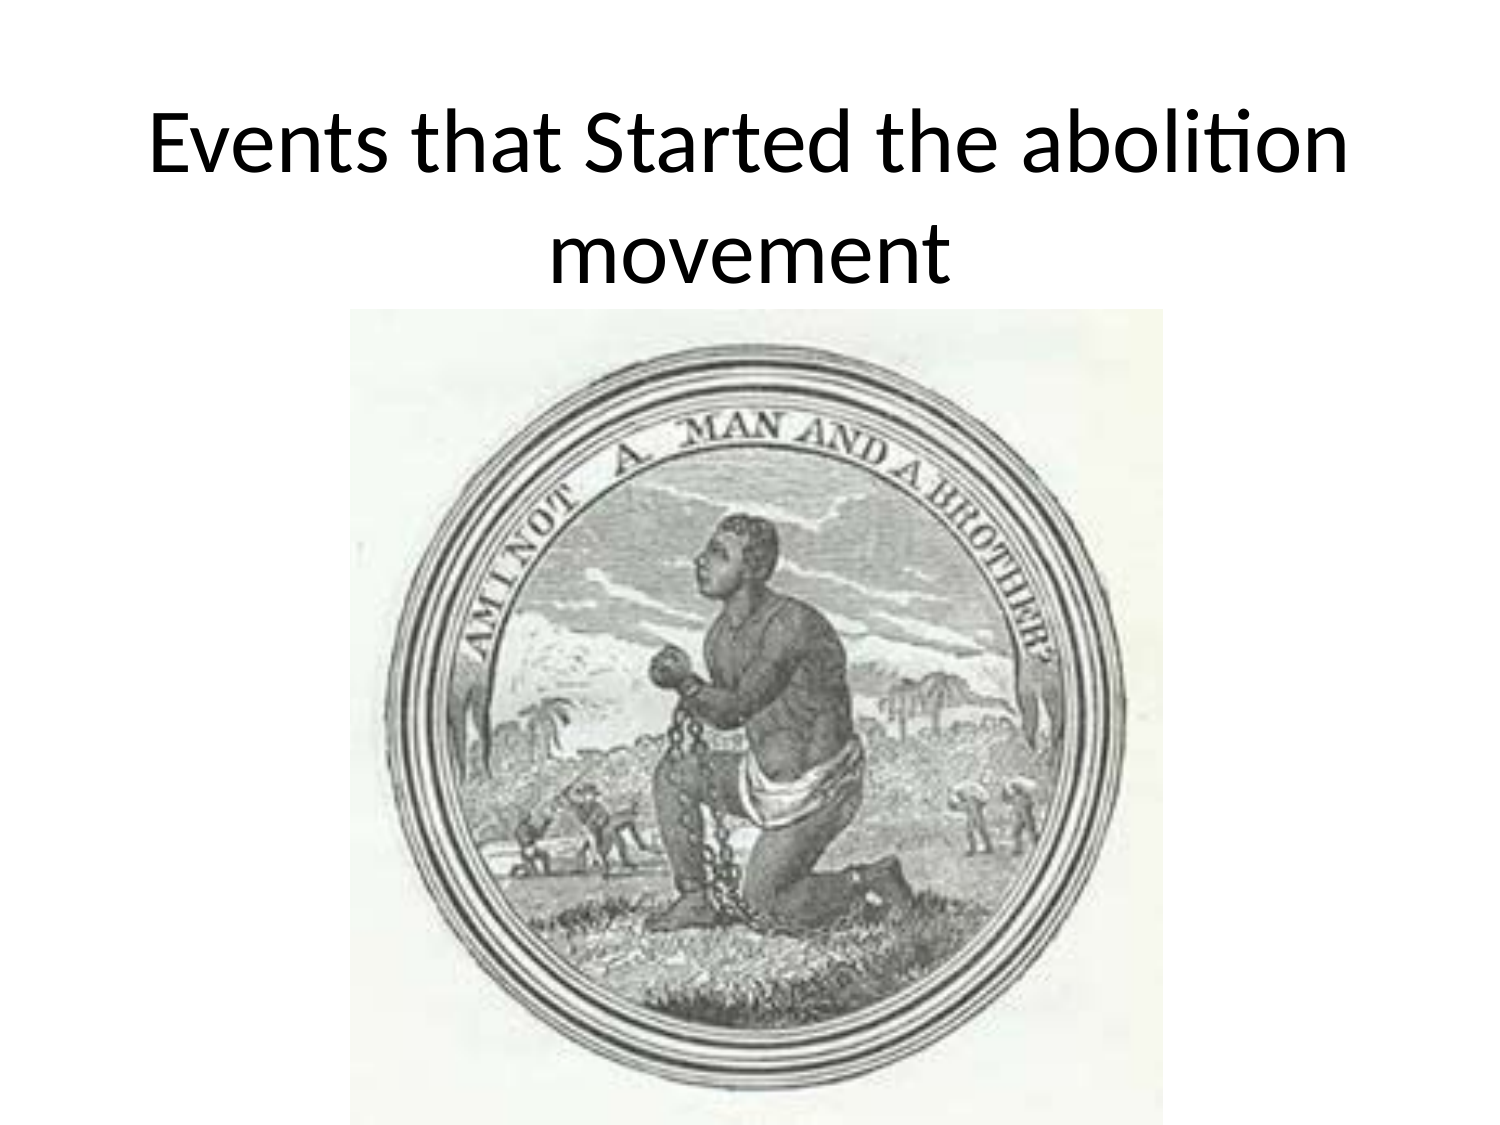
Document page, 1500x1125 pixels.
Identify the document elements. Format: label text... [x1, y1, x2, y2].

title Events that Started the abolition movement [75, 45, 1425, 338]
picture [349, 309, 1163, 1125]
